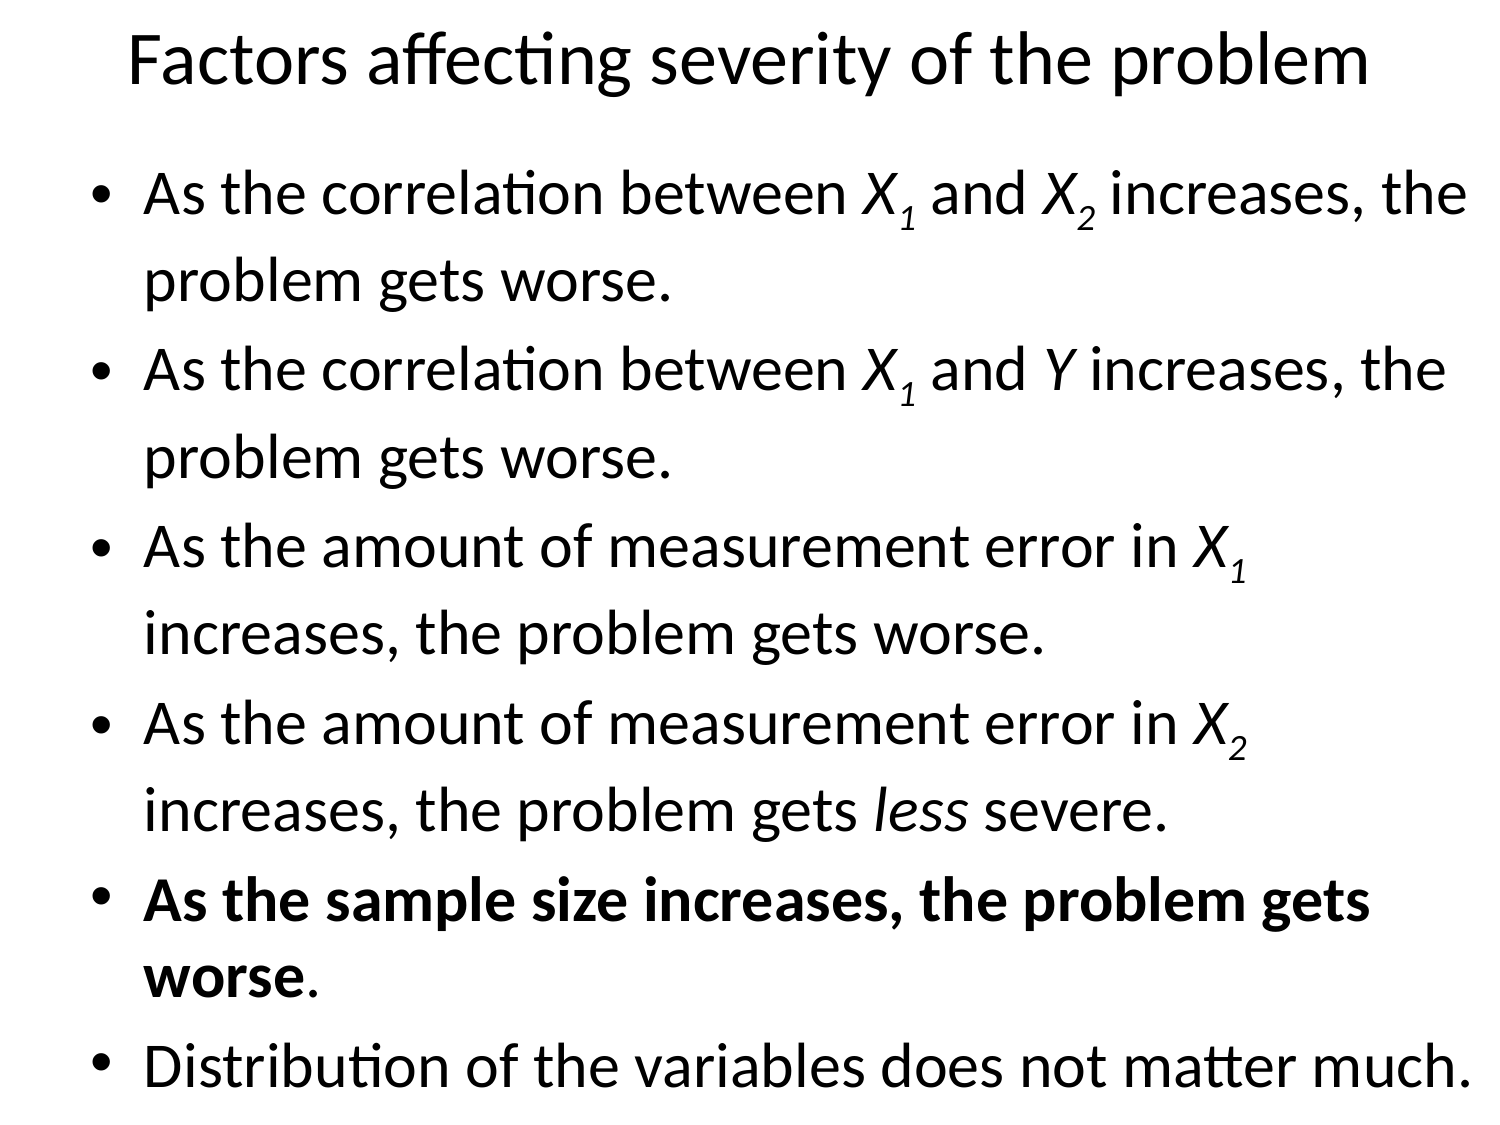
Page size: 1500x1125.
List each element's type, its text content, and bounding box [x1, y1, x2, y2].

list As the correlation between X1 and X2 increases, the problem gets worse. As the correlation between X1 and Y increases, the problem gets worse. As the amount of measurement error in X1 increases, the problem gets worse. As the amount of measurement error in X2 increases, the problem gets less severe. As the sample size increases, the problem gets worse. Distribution of the variables does not matter much. [75, 142, 1500, 1125]
title Factors affecting severity of the problem [0, 0, 1500, 109]
